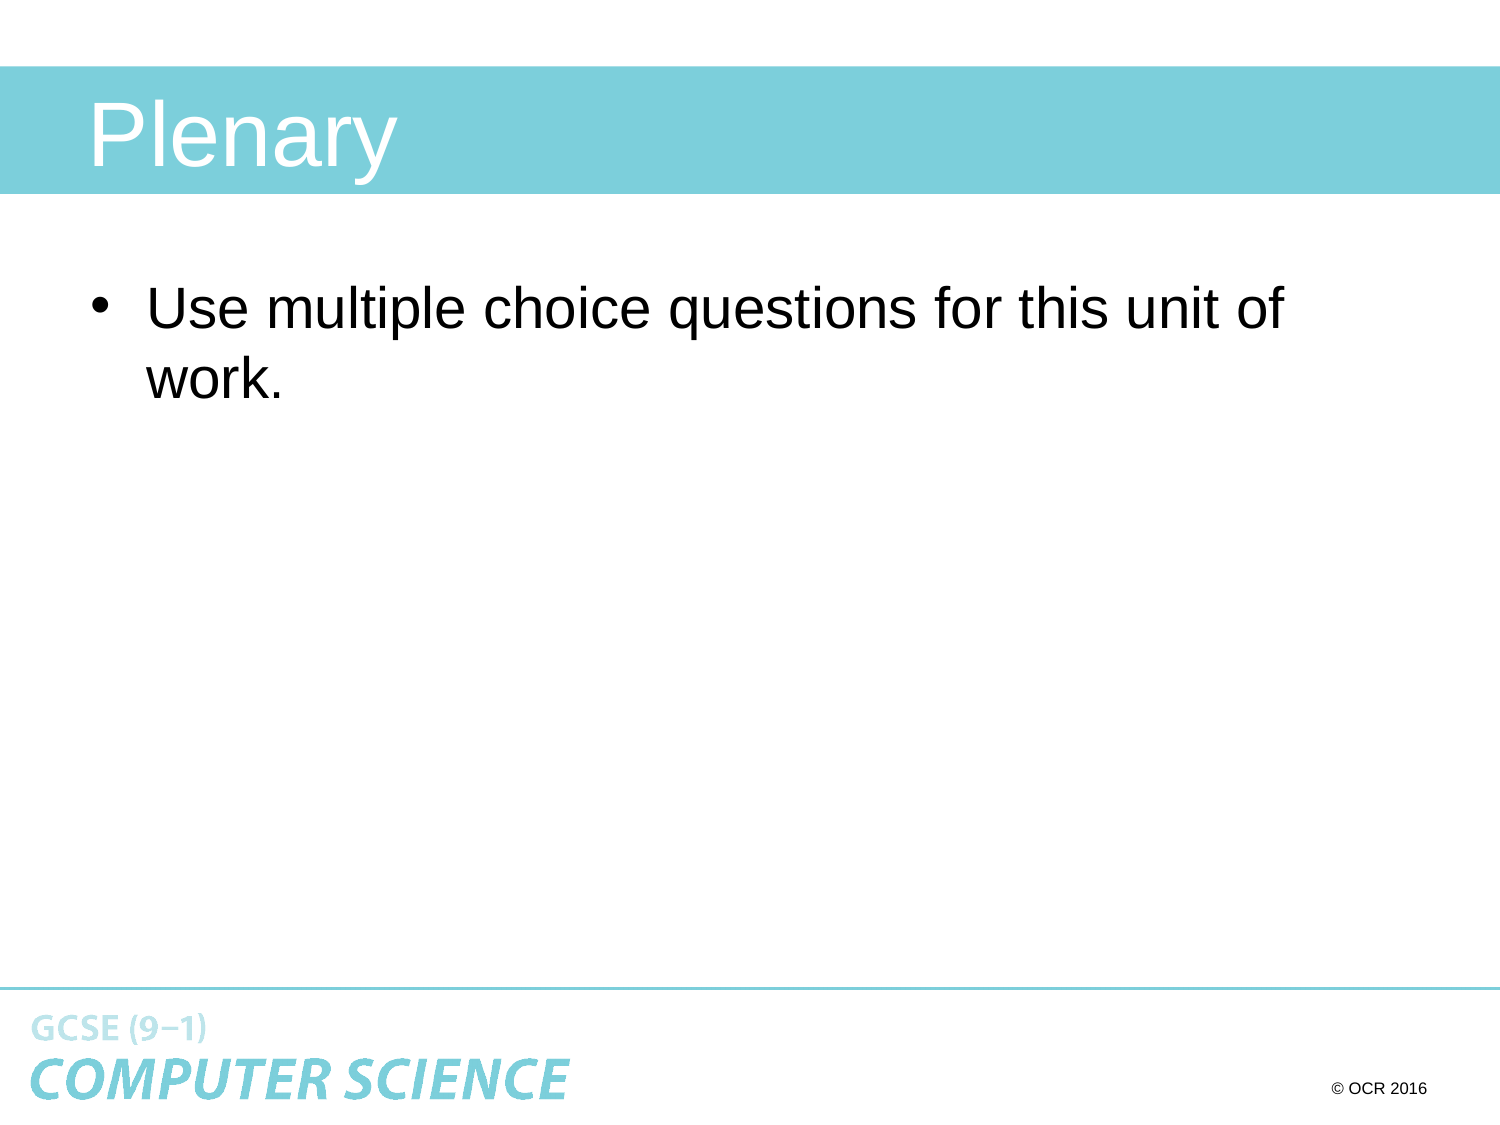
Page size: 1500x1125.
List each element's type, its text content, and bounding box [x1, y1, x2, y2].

title Plenary [0, 66, 1500, 194]
text_box [112, 219, 1400, 953]
list Use multiple choice questions for this unit of work. [75, 262, 1425, 965]
picture [0, 987, 1500, 1124]
